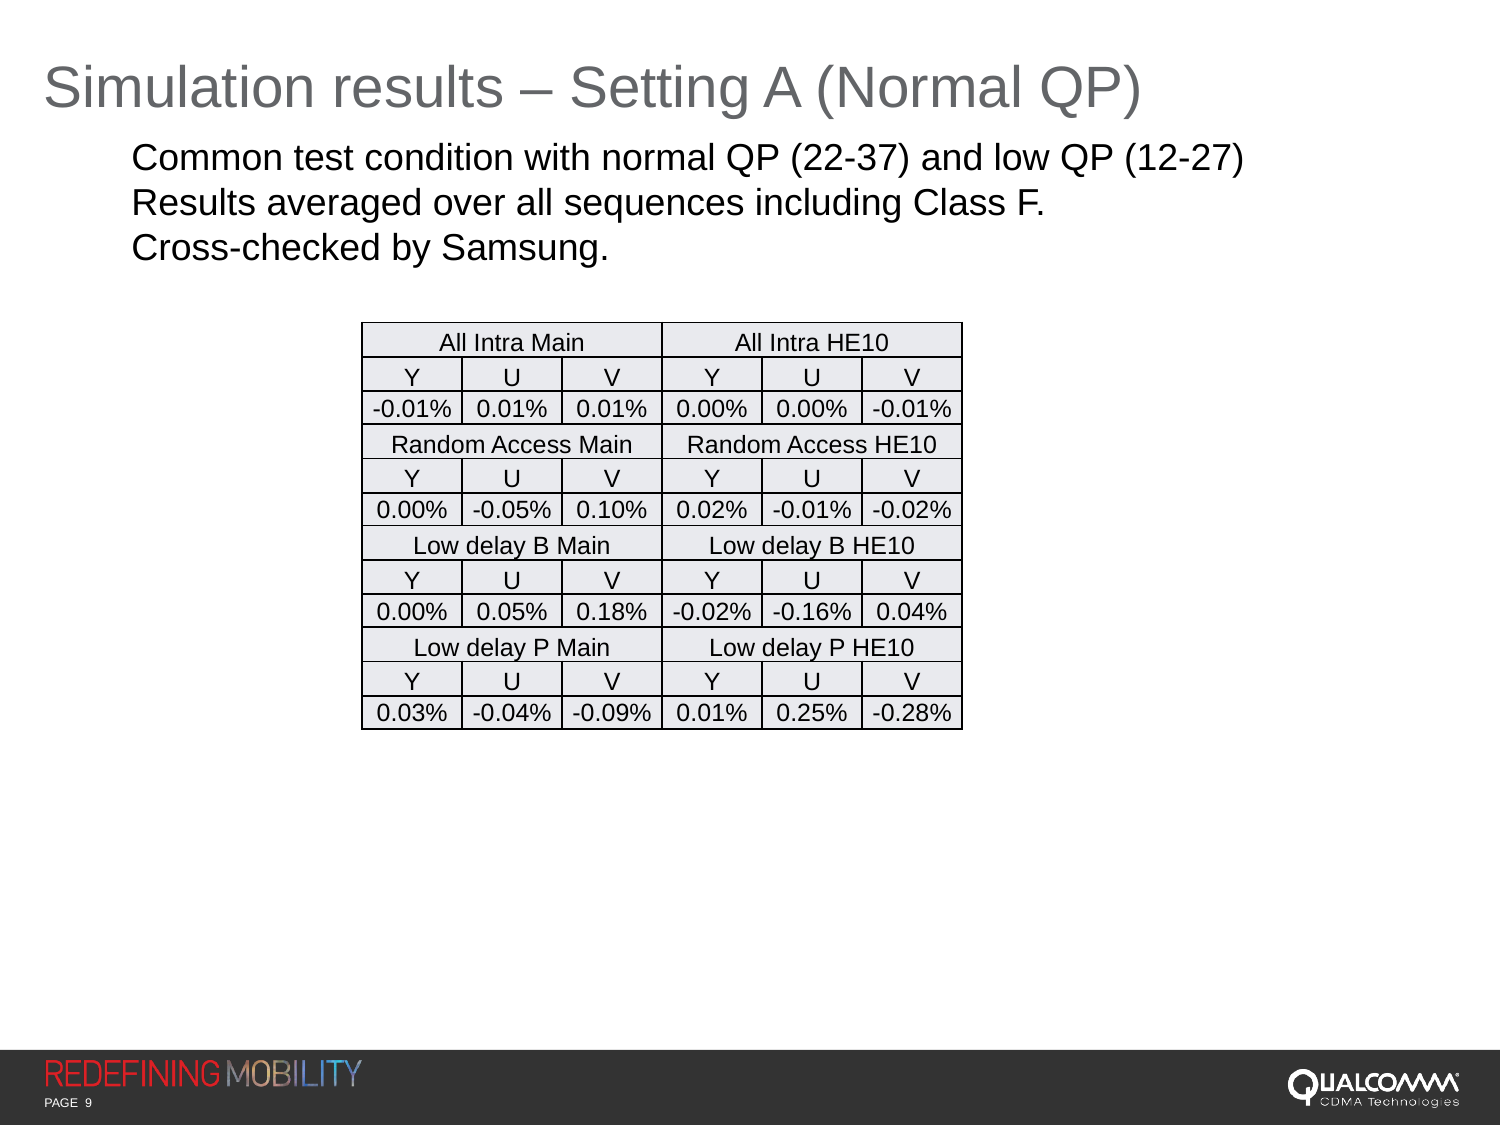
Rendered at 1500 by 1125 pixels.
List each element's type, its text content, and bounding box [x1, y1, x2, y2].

table_cell 0.00% [663, 392, 761, 423]
table_cell 0.01% [463, 392, 561, 423]
table_cell Y [363, 561, 461, 593]
table_cell Random Access HE10 [663, 425, 961, 458]
table_cell 0.10% [563, 494, 661, 525]
table_cell U [463, 459, 561, 492]
table_cell 0.01% [563, 392, 661, 423]
table_cell Y [363, 662, 461, 695]
text_box Common test condition with normal QP (22-37) and low QP (12-27) Results averaged over all sequences including Class F. Cross-checked by Samsung. [116, 125, 1261, 276]
table_cell U [763, 358, 861, 390]
table_cell Y [663, 561, 761, 593]
table_cell Y [663, 358, 761, 390]
picture [1278, 1058, 1478, 1114]
table_cell V [863, 662, 961, 695]
table_cell 0.00% [763, 392, 861, 423]
table_cell -0.01% [763, 494, 861, 525]
table_cell U [763, 662, 861, 695]
table_cell U [463, 561, 561, 593]
table_cell -0.05% [463, 494, 561, 525]
table_cell -0.28% [863, 697, 961, 728]
table_cell U [763, 459, 861, 492]
table_cell Low delay B HE10 [663, 526, 961, 559]
table_cell Y [663, 662, 761, 695]
table_cell V [563, 662, 661, 695]
picture [30, 1048, 372, 1099]
table_cell 0.01% [663, 697, 761, 728]
table_cell -0.04% [463, 697, 561, 728]
table_cell 0.00% [363, 494, 461, 525]
table_cell 0.00% [363, 595, 461, 626]
table_cell -0.09% [563, 697, 661, 728]
table_cell Y [663, 459, 761, 492]
table_cell 0.18% [563, 595, 661, 626]
table_cell 0.25% [763, 697, 861, 728]
table_cell 0.04% [863, 595, 961, 626]
table_cell Low delay B Main [363, 526, 661, 559]
table_cell -0.01% [863, 392, 961, 423]
table_cell 0.03% [363, 697, 461, 728]
table_cell -0.02% [863, 494, 961, 525]
table_cell Low delay P HE10 [663, 628, 961, 661]
table_cell 0.02% [663, 494, 761, 525]
table_cell Random Access Main [363, 425, 661, 458]
table_cell V [863, 561, 961, 593]
table_cell Y [363, 358, 461, 390]
table_header All Intra HE10 [663, 323, 961, 356]
table_header All Intra Main [363, 323, 661, 356]
table_cell V [863, 358, 961, 390]
table_cell V [563, 459, 661, 492]
table_cell U [763, 561, 861, 593]
table_cell V [863, 459, 961, 492]
table_cell Y [363, 459, 461, 492]
table_cell U [463, 358, 561, 390]
table_cell 0.05% [463, 595, 561, 626]
table_cell -0.02% [663, 595, 761, 626]
title Simulation results – Setting A (Normal QP) [28, 44, 1462, 138]
table_cell U [463, 662, 561, 695]
table_cell V [563, 561, 661, 593]
table_cell -0.01% [363, 392, 461, 423]
table_cell V [563, 358, 661, 390]
table_cell -0.16% [763, 595, 861, 626]
table_cell Low delay P Main [363, 628, 661, 661]
